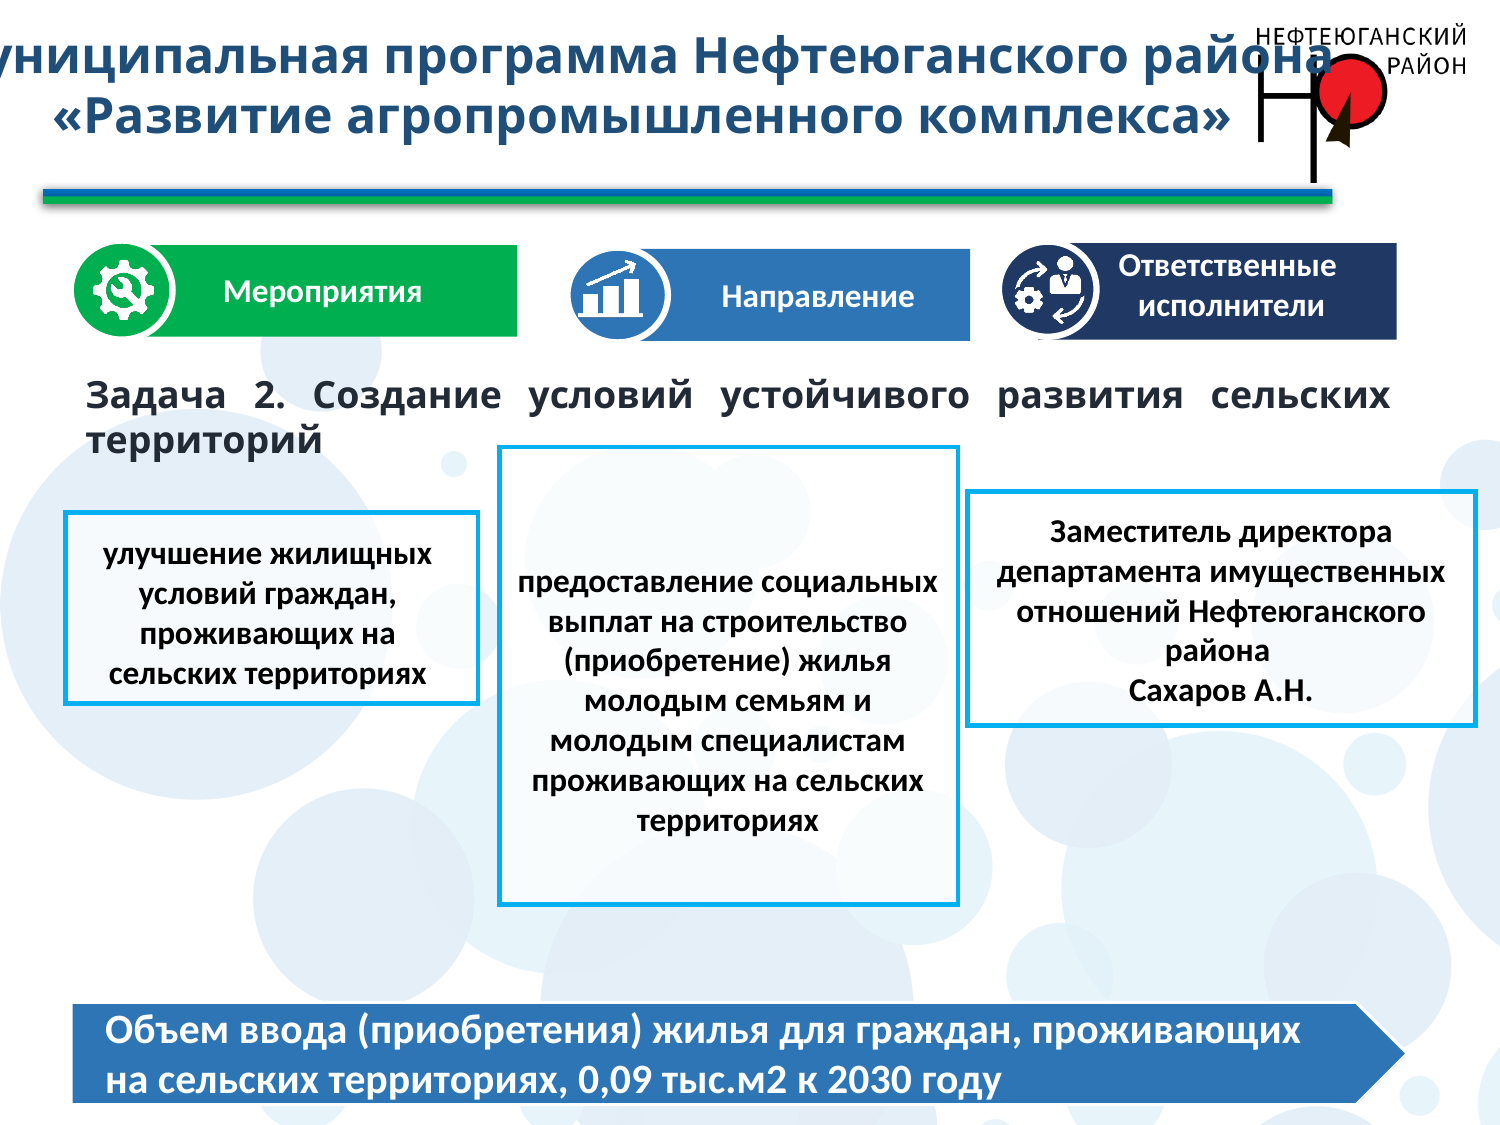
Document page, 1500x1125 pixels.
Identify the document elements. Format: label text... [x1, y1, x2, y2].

text_box предоставление социальных выплат на строительство (приобретение) жилья молодым семьям и молодым специалистам проживающих на сельских территориях [499, 551, 957, 846]
text_box Задача 2. Создание условий устойчивого развития сельских территорий [70, 363, 1407, 469]
text_box [997, 240, 1085, 338]
text_box [142, 244, 518, 338]
picture [578, 256, 643, 320]
text_box [498, 469, 959, 905]
text_box Направление [706, 266, 931, 322]
text_box Ответственные исполнители [1103, 235, 1360, 331]
text_box улучшение жилищных условий граждан, проживающих на сельских территориях [60, 523, 476, 699]
text_box [566, 246, 669, 344]
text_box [514, 603, 949, 664]
text_box Заместитель директора департамента имущественных отношений Нефтеюганского района Сахаров А.Н. [966, 491, 1477, 727]
text_box [65, 512, 479, 705]
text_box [43, 189, 1333, 204]
text_box [1037, 242, 1398, 341]
text_box [634, 248, 971, 342]
picture [1257, 23, 1465, 183]
text_box Объем ввода (приобретения) жилья для граждан, проживающих на сельских территориях, 0,09 тыс.м2 к 2030 году [89, 1002, 1325, 1102]
text_box Мероприятия [207, 262, 438, 317]
text_box [1087, 259, 1098, 320]
text_box [69, 1000, 1410, 1107]
picture [93, 260, 154, 320]
text_box [69, 239, 174, 341]
picture [1012, 256, 1087, 324]
text_box Муниципальная программа Нефтеюганского района «Развитие агропромышленного комплекса» [0, 16, 1363, 152]
